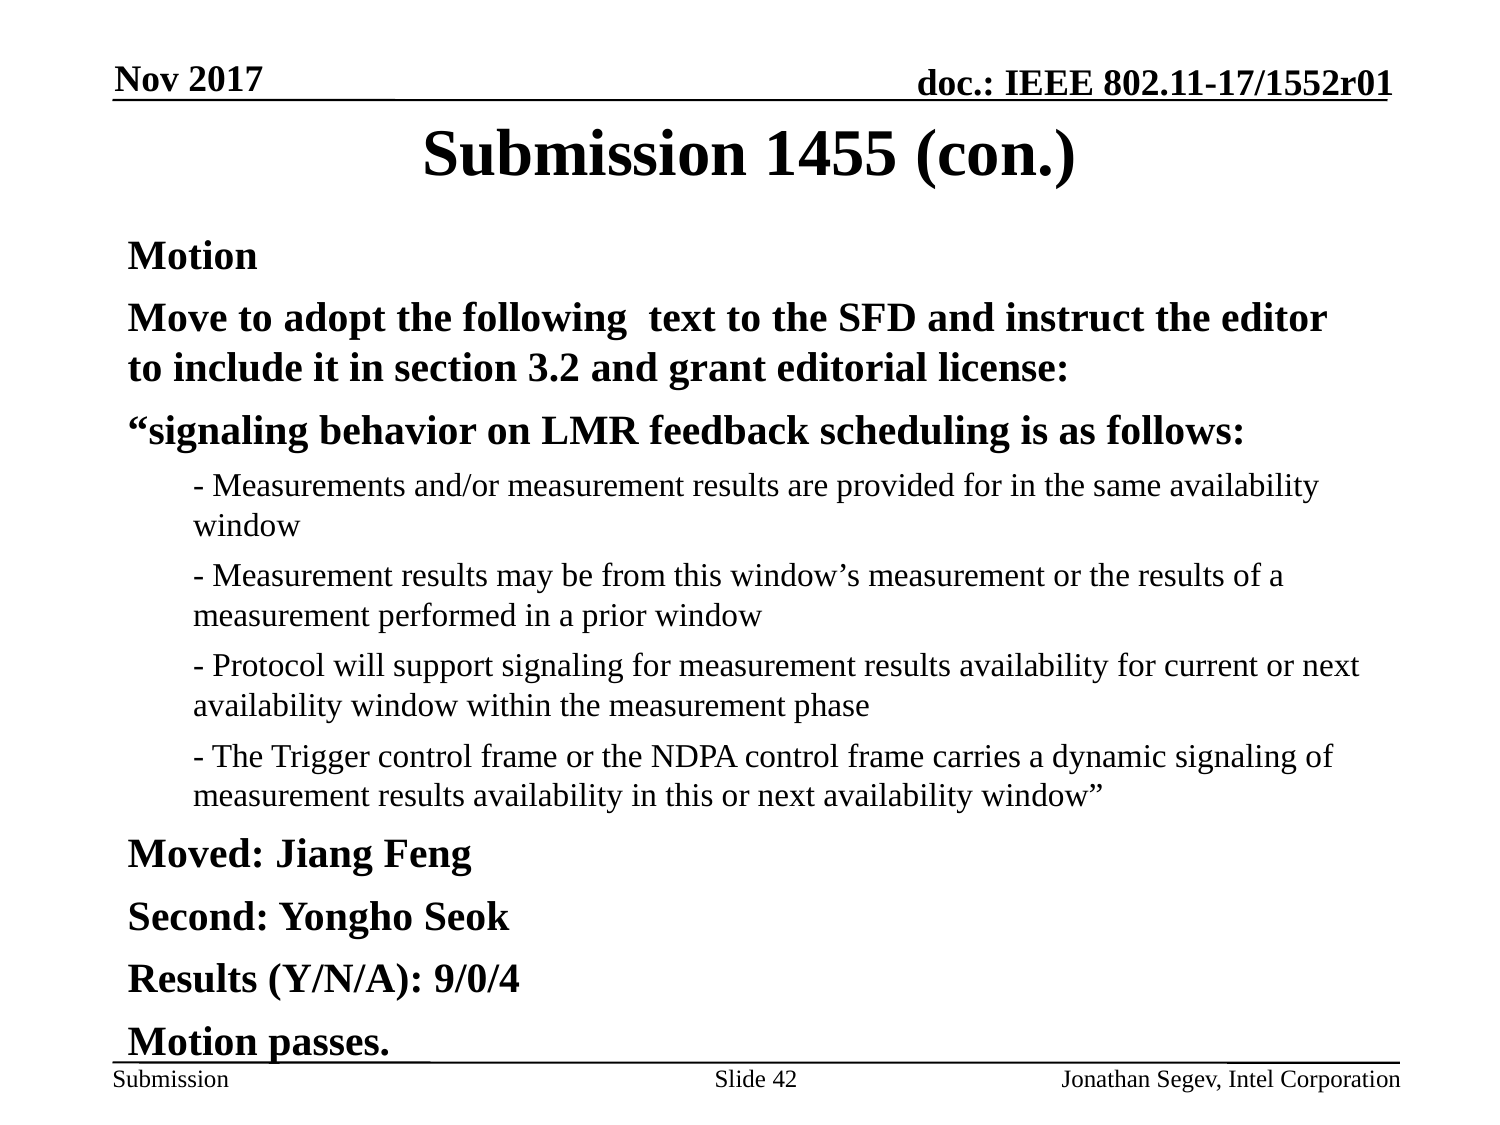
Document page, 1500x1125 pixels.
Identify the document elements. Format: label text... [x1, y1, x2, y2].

footer Jonathan Segev, Intel Corporation [878, 1061, 1402, 1093]
list Motion Move to adopt the following text to the SFD and instruct the editor to include it in section 3.2 and grant editorial license: “signaling behavior on LMR feedback scheduling is as follows: - Measurements and/or measurement results are provided for in the same availability window - Measurement results may be from this window’s measurement or the results of a measurement performed in a prior window - Protocol will support signaling for measurement results availability for current or next availability window within the measurement phase - The Trigger control frame or the NDPA control frame carries a dynamic signaling of measurement results availability in this or next availability window” Moved: Jiang Feng Second: Yongho Seok Results (Y/N/A): 9/0/4 Motion passes. [112, 219, 1388, 1000]
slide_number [114, 54, 423, 100]
title Submission 1455 (con.) [112, 112, 1388, 185]
slide_number Slide 42 [712, 1061, 800, 1123]
